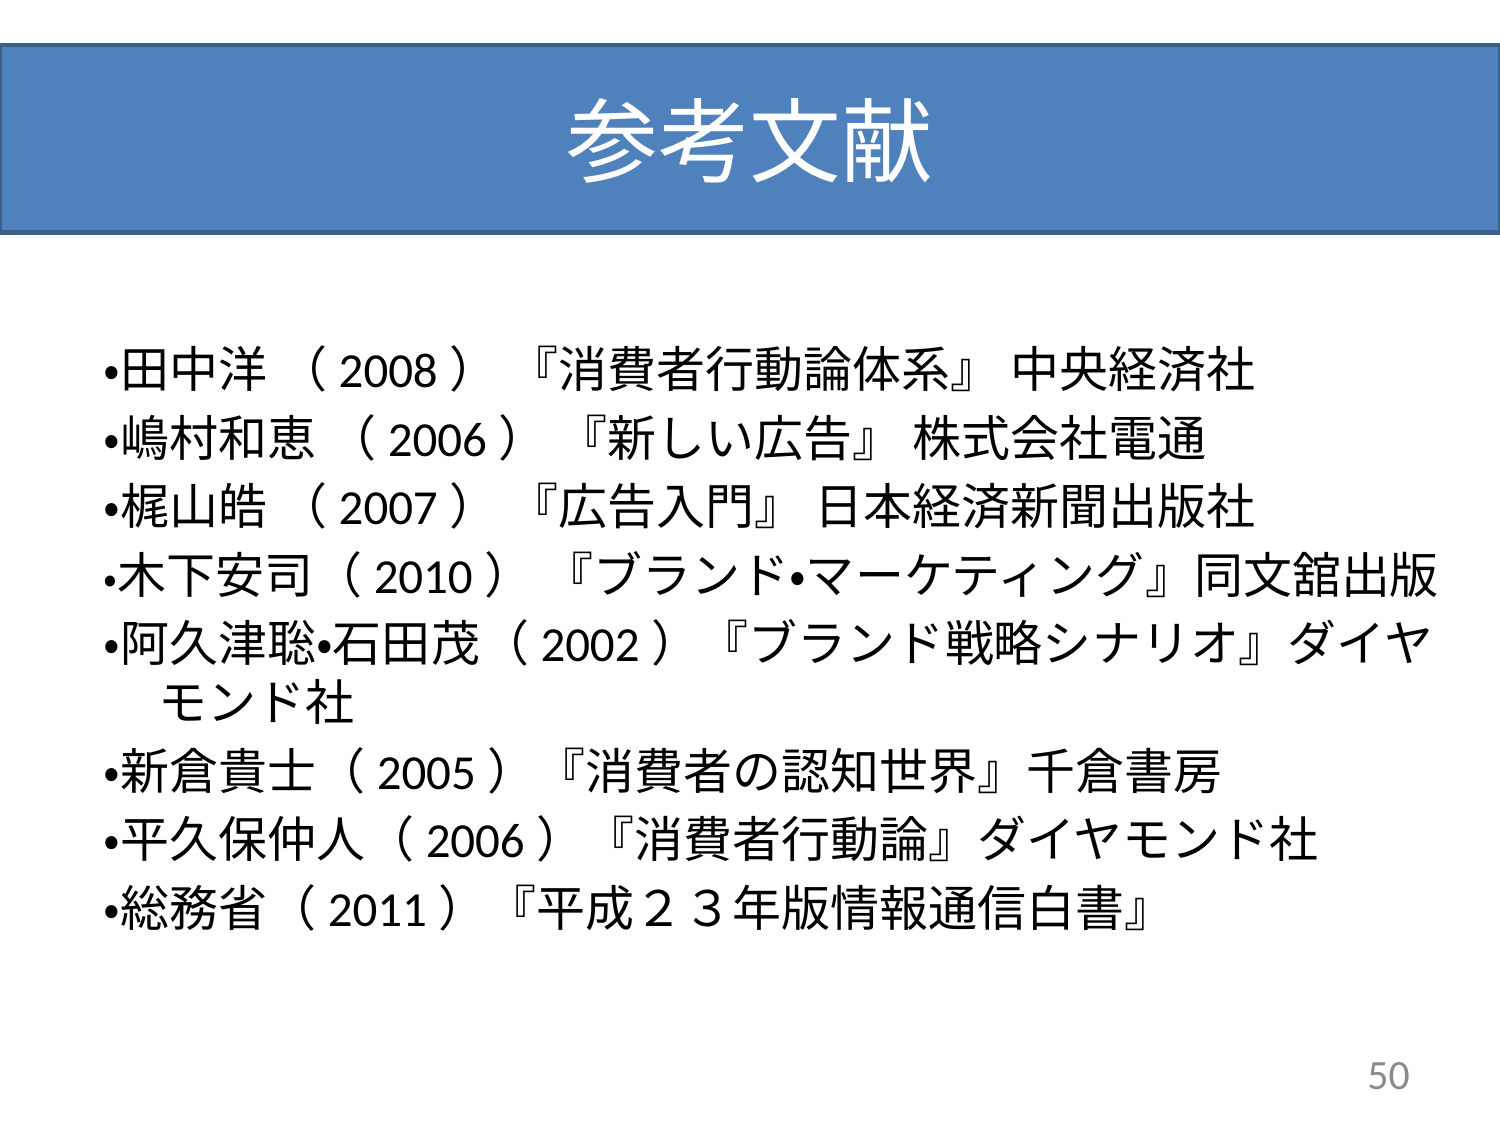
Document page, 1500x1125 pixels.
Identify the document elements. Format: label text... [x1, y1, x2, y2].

title 参考文献 [0, 43, 1500, 235]
slide_number 50 [1074, 1042, 1425, 1103]
list ・田中洋 （2008） 『消費者行動論体系』 中央経済社 ・嶋村和恵 （2006） 『新しい広告』 株式会社電通 ・梶山皓 （2007） 『広告入門』 日本経済新聞出版社 ・木下安司（2010） 『ブランド・マーケティング』同文舘出版 ・阿久津聡・石田茂（2002）『ブランド戦略シナリオ』ダイヤモンド社 ・新倉貴士（2005）『消費者の認知世界』千倉書房 ・平久保仲人（2006）『消費者行動論』ダイヤモンド社 ・総務省（2011）『平成２３年版情報通信白書』 [88, 262, 1471, 1000]
